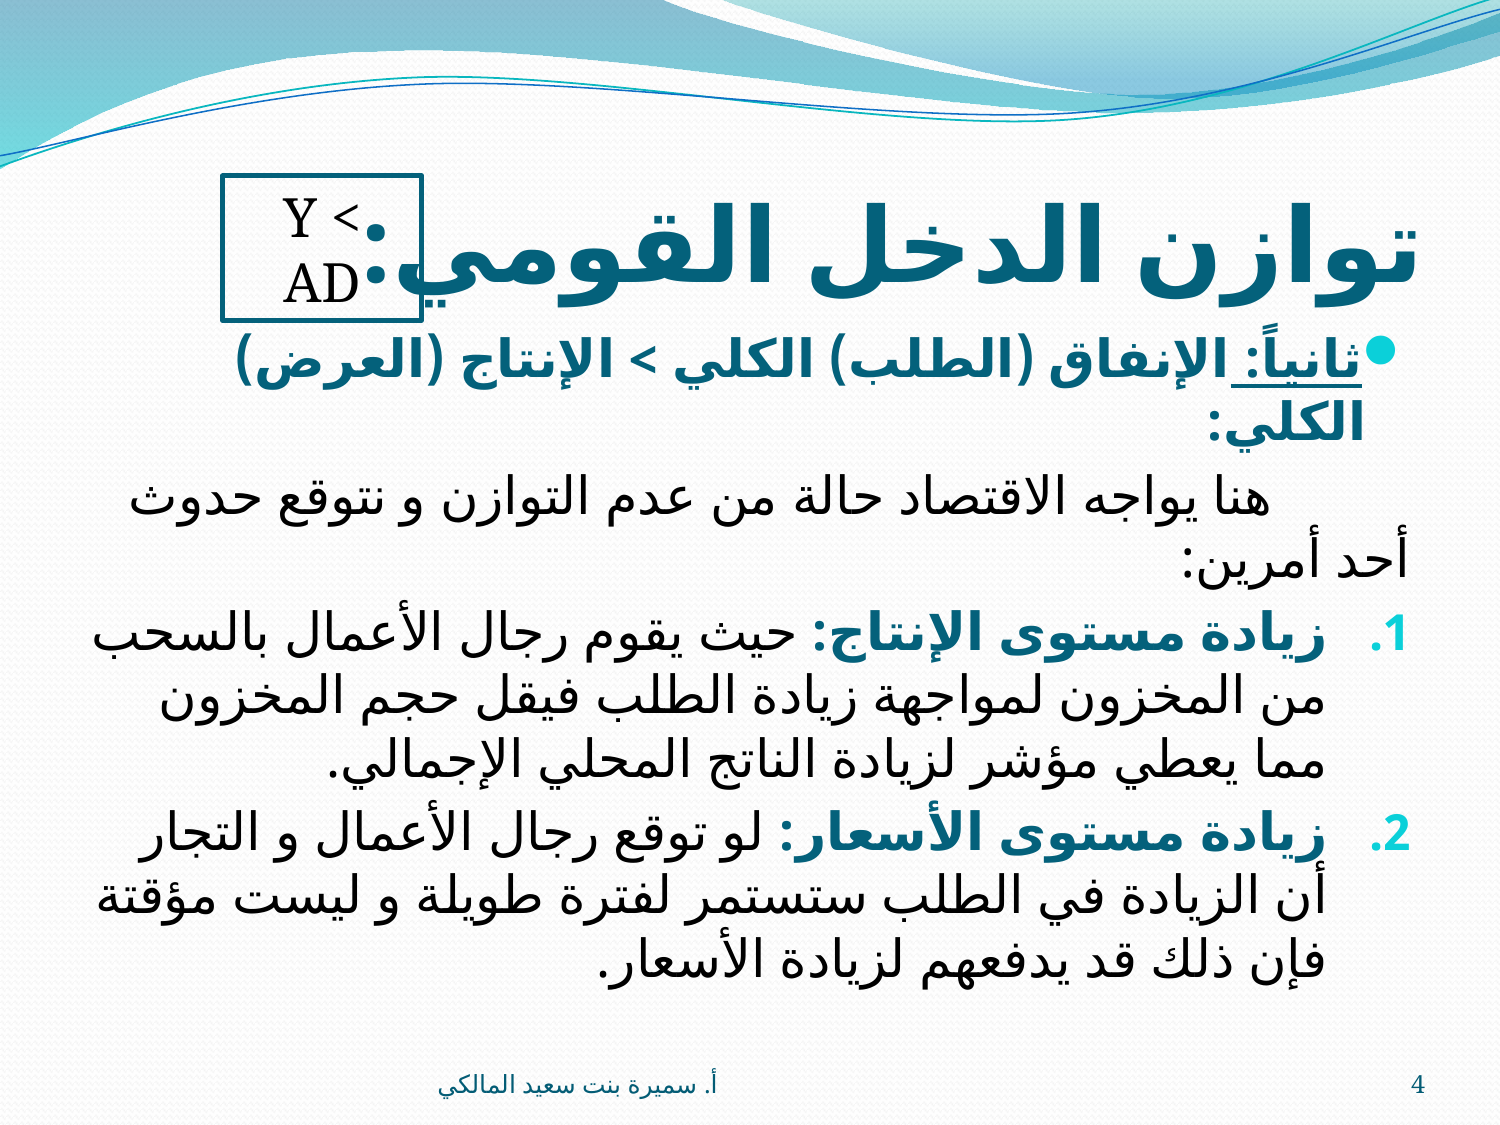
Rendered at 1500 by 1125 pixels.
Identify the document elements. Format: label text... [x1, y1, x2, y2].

text_box Y < AD [222, 175, 422, 321]
title توازن الدخل القومي: [75, 115, 1425, 303]
list ثانياً: الإنفاق (الطلب) الكلي > الإنتاج (العرض) الكلي: هنا يواجه الاقتصاد حالة من عدم التوازن و نتوقع حدوث أحد أمرين: زيادة مستوى الإنتاج: حيث يقوم رجال الأعمال بالسحب من المخزون لمواجهة زيادة الطلب فيقل حجم المخزون مما يعطي مؤشر لزيادة الناتج المحلي الإجمالي. زيادة مستوى الأسعار: لو توقع رجال الأعمال و التجار أن الزيادة في الطلب ستستمر لفترة طويلة و ليست مؤقتة فإن ذلك قد يدفعهم لزيادة الأسعار. [75, 317, 1425, 1038]
slide_number 4 [1299, 1042, 1425, 1103]
footer أ. سميرة بنت سعيد المالكي [437, 1042, 988, 1103]
